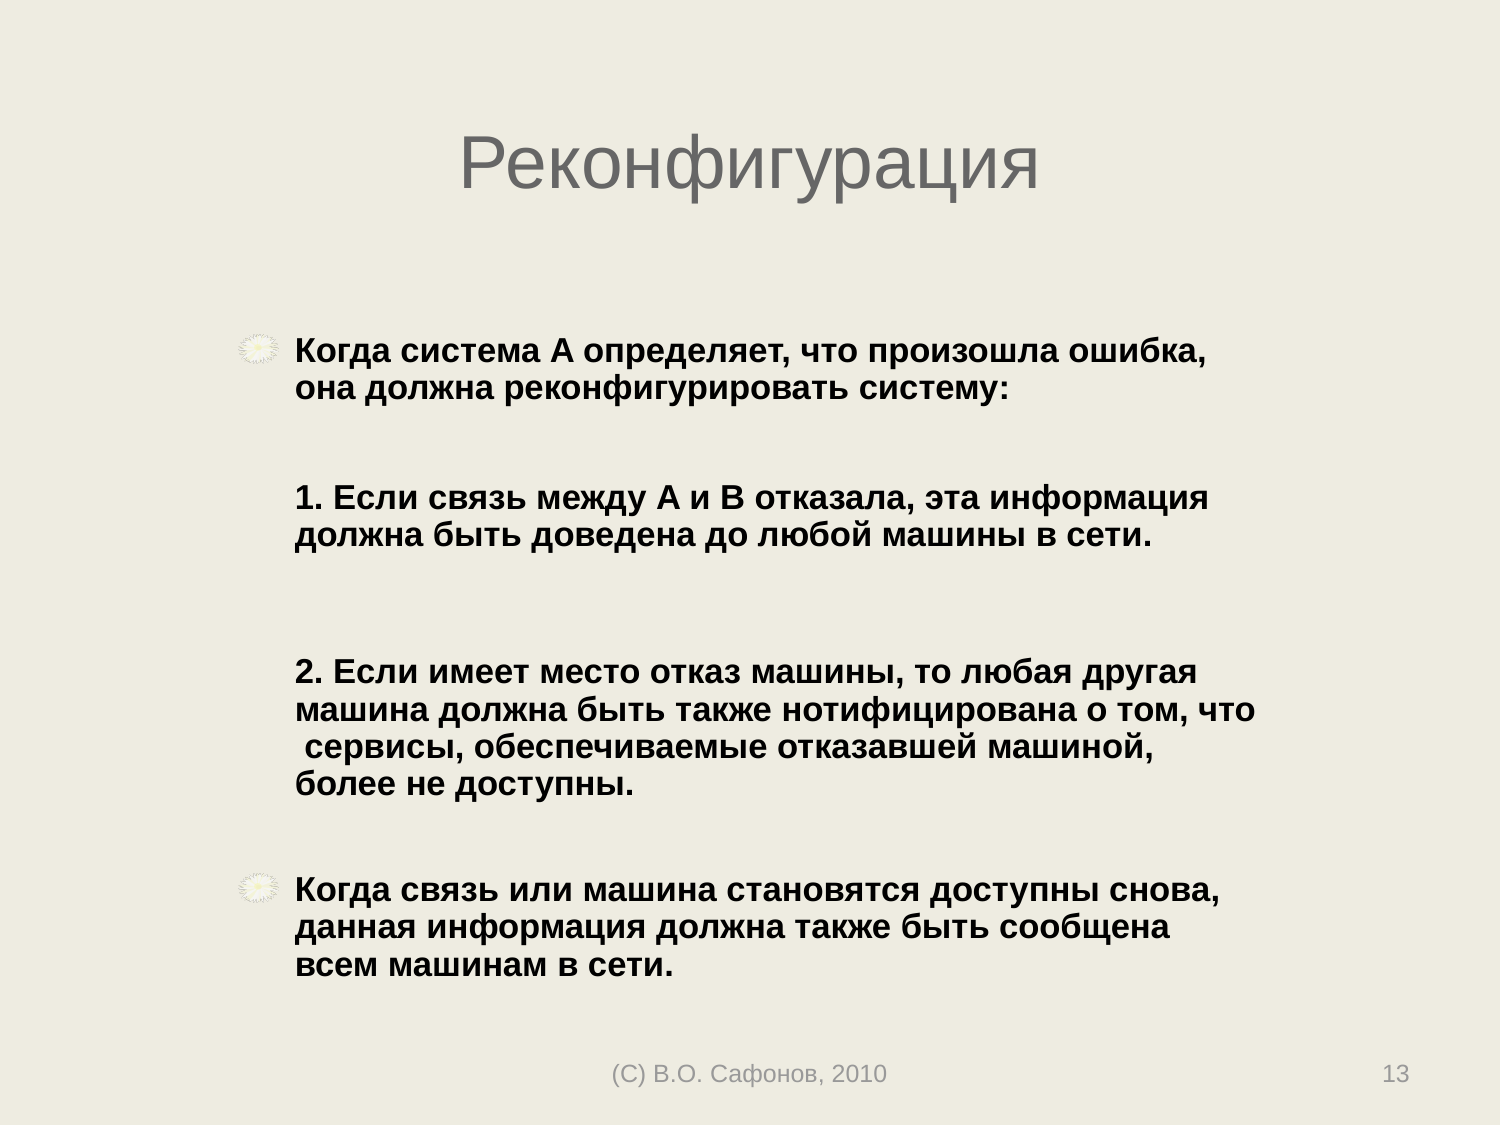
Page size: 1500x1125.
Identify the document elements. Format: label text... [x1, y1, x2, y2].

slide_number 13 [1074, 1042, 1425, 1103]
list Когда система A определяет, что произошла ошибка, она должна реконфигурировать систему: 1. Если связь между A и B отказала, эта информация должна быть доведена до любой машины в сети. 2. Если имеет место отказ машины, то любая другая машина должна быть также нотифицирована о том, что сервисы, обеспечиваемые отказавшей машиной, более не доступны. Когда связь или машина становятся доступны снова, данная информация должна также быть сообщена всем машинам в сети. [223, 324, 1276, 1005]
picture [238, 334, 279, 364]
title Реконфигурация [74, 49, 1426, 268]
footer (C) В.О. Сафонов, 2010 [512, 1042, 988, 1103]
picture [238, 873, 279, 903]
